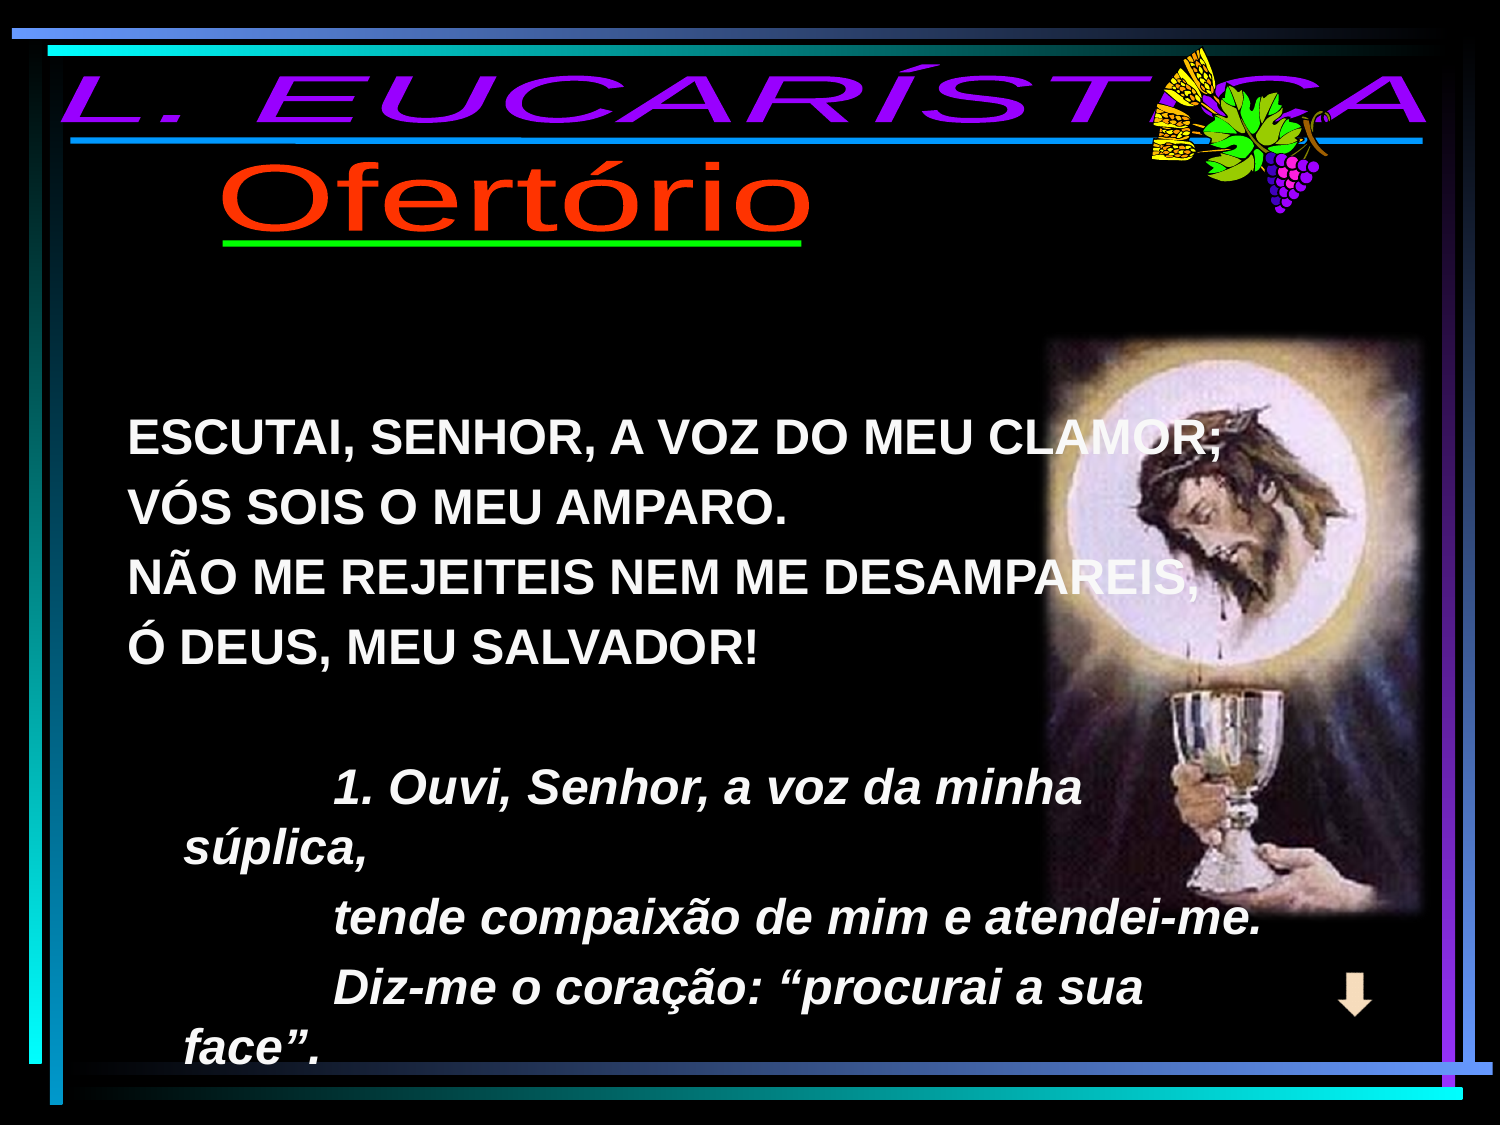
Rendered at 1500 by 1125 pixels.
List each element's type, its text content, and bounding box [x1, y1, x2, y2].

picture [1034, 326, 1433, 925]
picture [1168, 42, 1334, 210]
picture [1337, 970, 1375, 1014]
list ESCUTAI, SENHOR, A VOZ DO MEU CLAMOR; VÓS SOIS O MEU AMPARO. NÃO ME REJEITEIS NEM ME DESAMPAREIS, Ó DEUS, MEU SALVADOR! 1. Ouvi, Senhor, a voz da minha súplica, tende compaixão de mim e atendei-me. Diz-me o coração: “procurai a sua face”. [112, 397, 1294, 1000]
